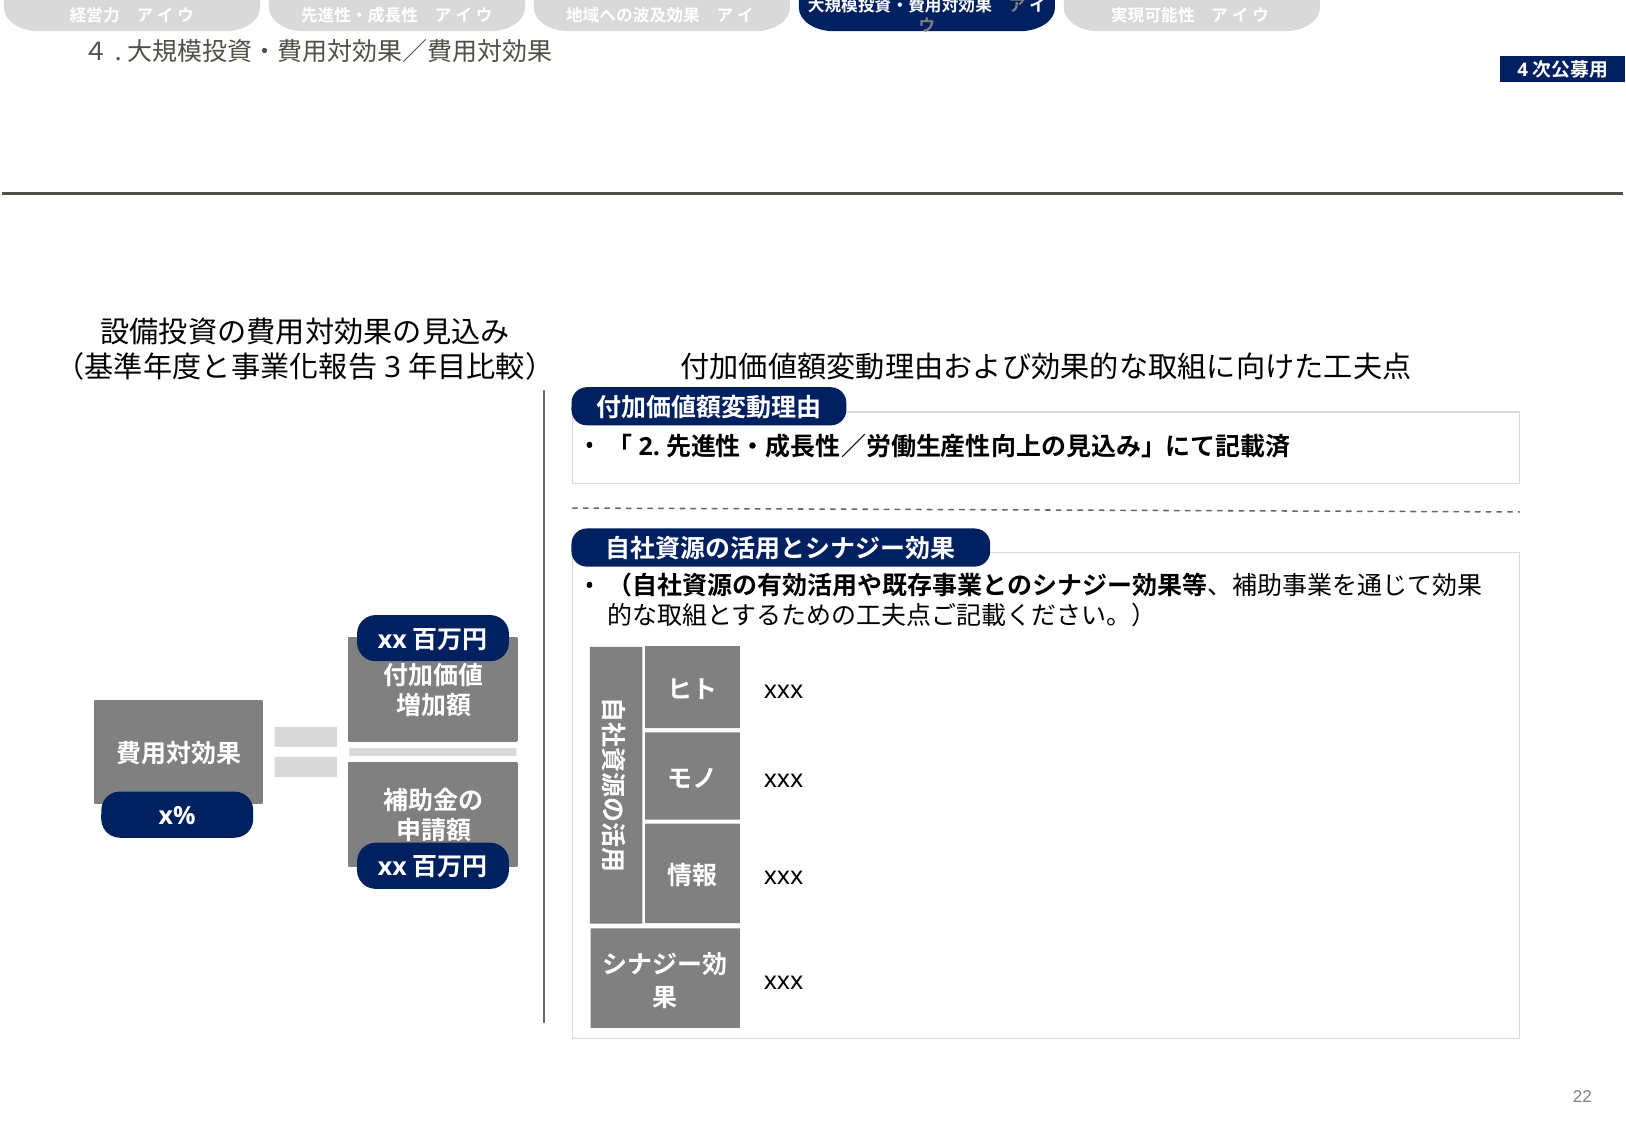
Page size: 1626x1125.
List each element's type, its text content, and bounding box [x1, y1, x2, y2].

text_box [274, 756, 338, 778]
text_box 地域への波及効果 ア イ [533, 0, 791, 33]
text_box xx百万円 [356, 615, 509, 662]
text_box x% [101, 791, 254, 838]
text_box xxx [757, 732, 1509, 820]
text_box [572, 507, 1520, 513]
text_box ヒト [645, 646, 740, 729]
text_box xxx [757, 823, 1509, 924]
text_box 「2.先進性・成長性／労働生産性向上の見込み」にて記載済 [572, 411, 1520, 485]
text_box 付加価値 増加額 [349, 637, 517, 741]
text_box 先進性・成長性 ア イ ウ [268, 0, 526, 33]
text_box 設備投資の費用対効果の見込み （基準年度と事業化報告3年目比較） [37, 343, 572, 388]
text_box 自社資源の活用とシナジー効果 [571, 528, 991, 567]
text_box xxx [757, 928, 1509, 1028]
text_box （自社資源の有効活用や既存事業とのシナジー効果等、補助事業を通じて効果的な取組とするための工夫点ご記載ください。） [572, 552, 1520, 1039]
text_box 費用対効果 [94, 700, 263, 804]
text_box [349, 747, 517, 757]
text_box [274, 726, 338, 748]
text_box 大規模投資・費用対効果 ア イ ウ [798, 0, 1056, 33]
text_box xxx [757, 646, 1509, 729]
text_box 付加価値額変動理由 [571, 387, 847, 426]
text_box 付加価値額変動理由および効果的な取組に向けた工夫点 [572, 343, 1520, 388]
text_box 情報 [645, 823, 740, 924]
text_box xx百万円 [356, 842, 509, 889]
text_box 自社資源の活用 [589, 646, 643, 924]
text_box 実現可能性 ア イ ウ [1062, 0, 1321, 33]
title ４.大規模投資・費用対効果／費用対効果 [83, 39, 1542, 67]
text_box 経営力 ア イ ウ [3, 0, 261, 33]
text_box シナジー効果 [590, 928, 740, 1028]
text_box 補助金の 申請額 [349, 763, 517, 867]
text_box モノ [645, 732, 740, 820]
